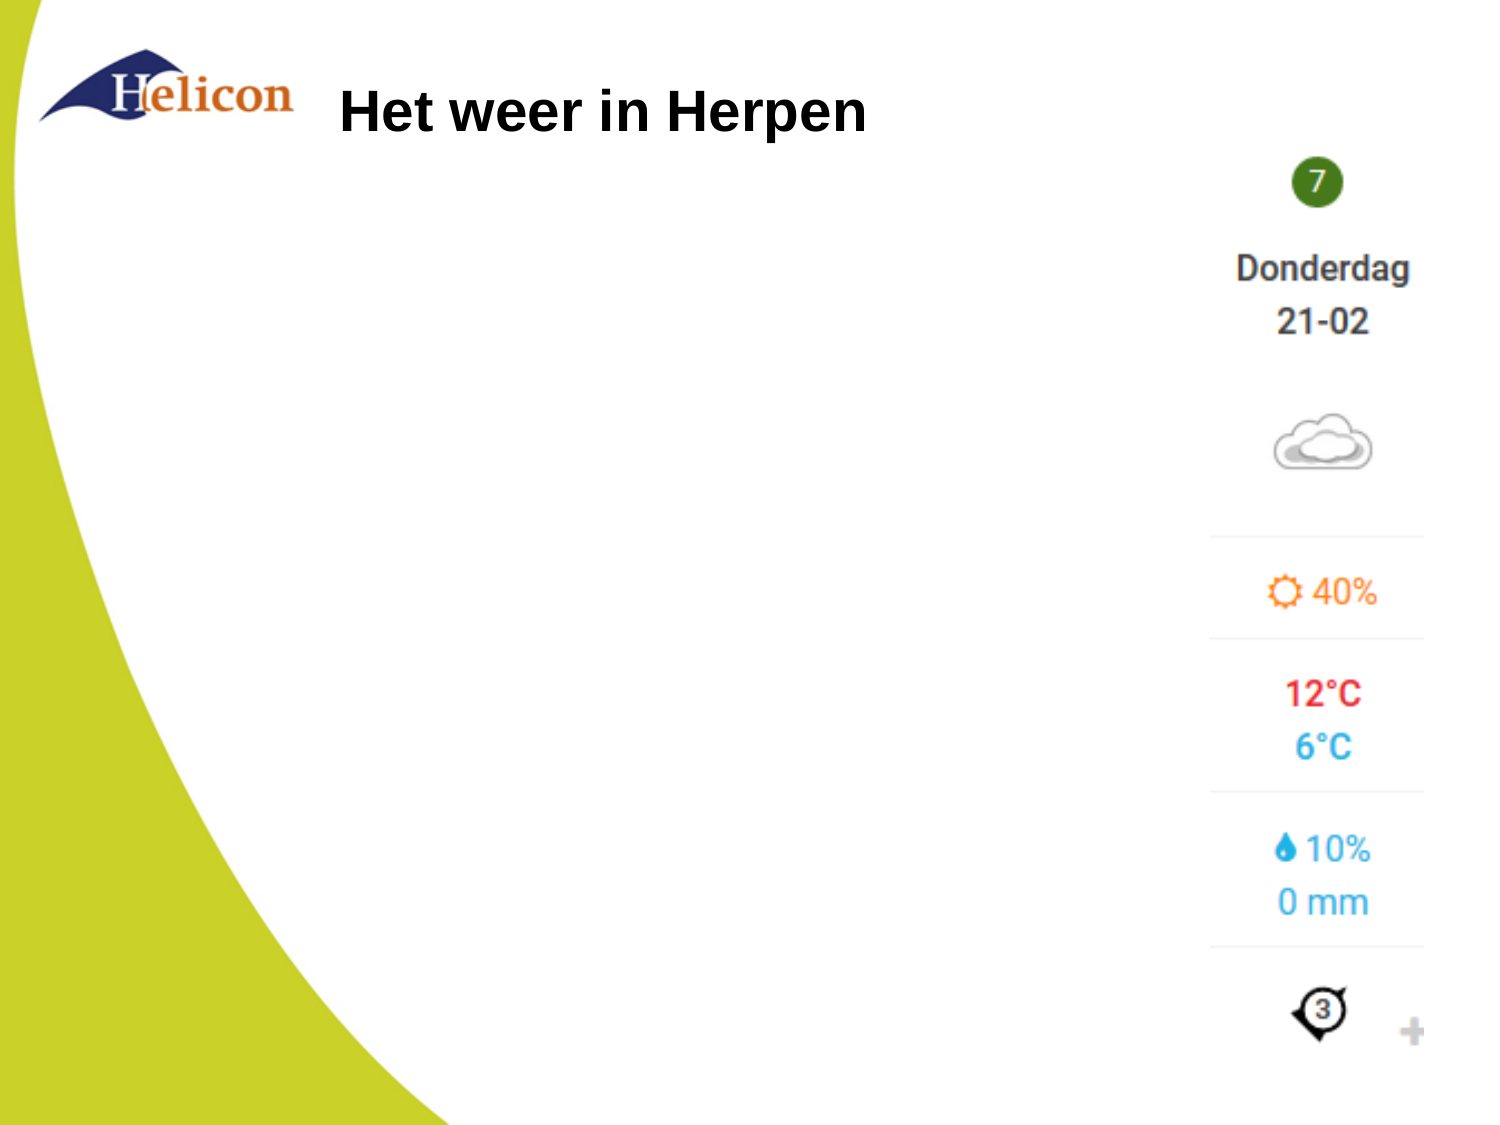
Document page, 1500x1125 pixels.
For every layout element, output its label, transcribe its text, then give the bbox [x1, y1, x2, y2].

picture [0, 0, 1500, 1125]
title Het weer in Herpen [324, 54, 1415, 161]
